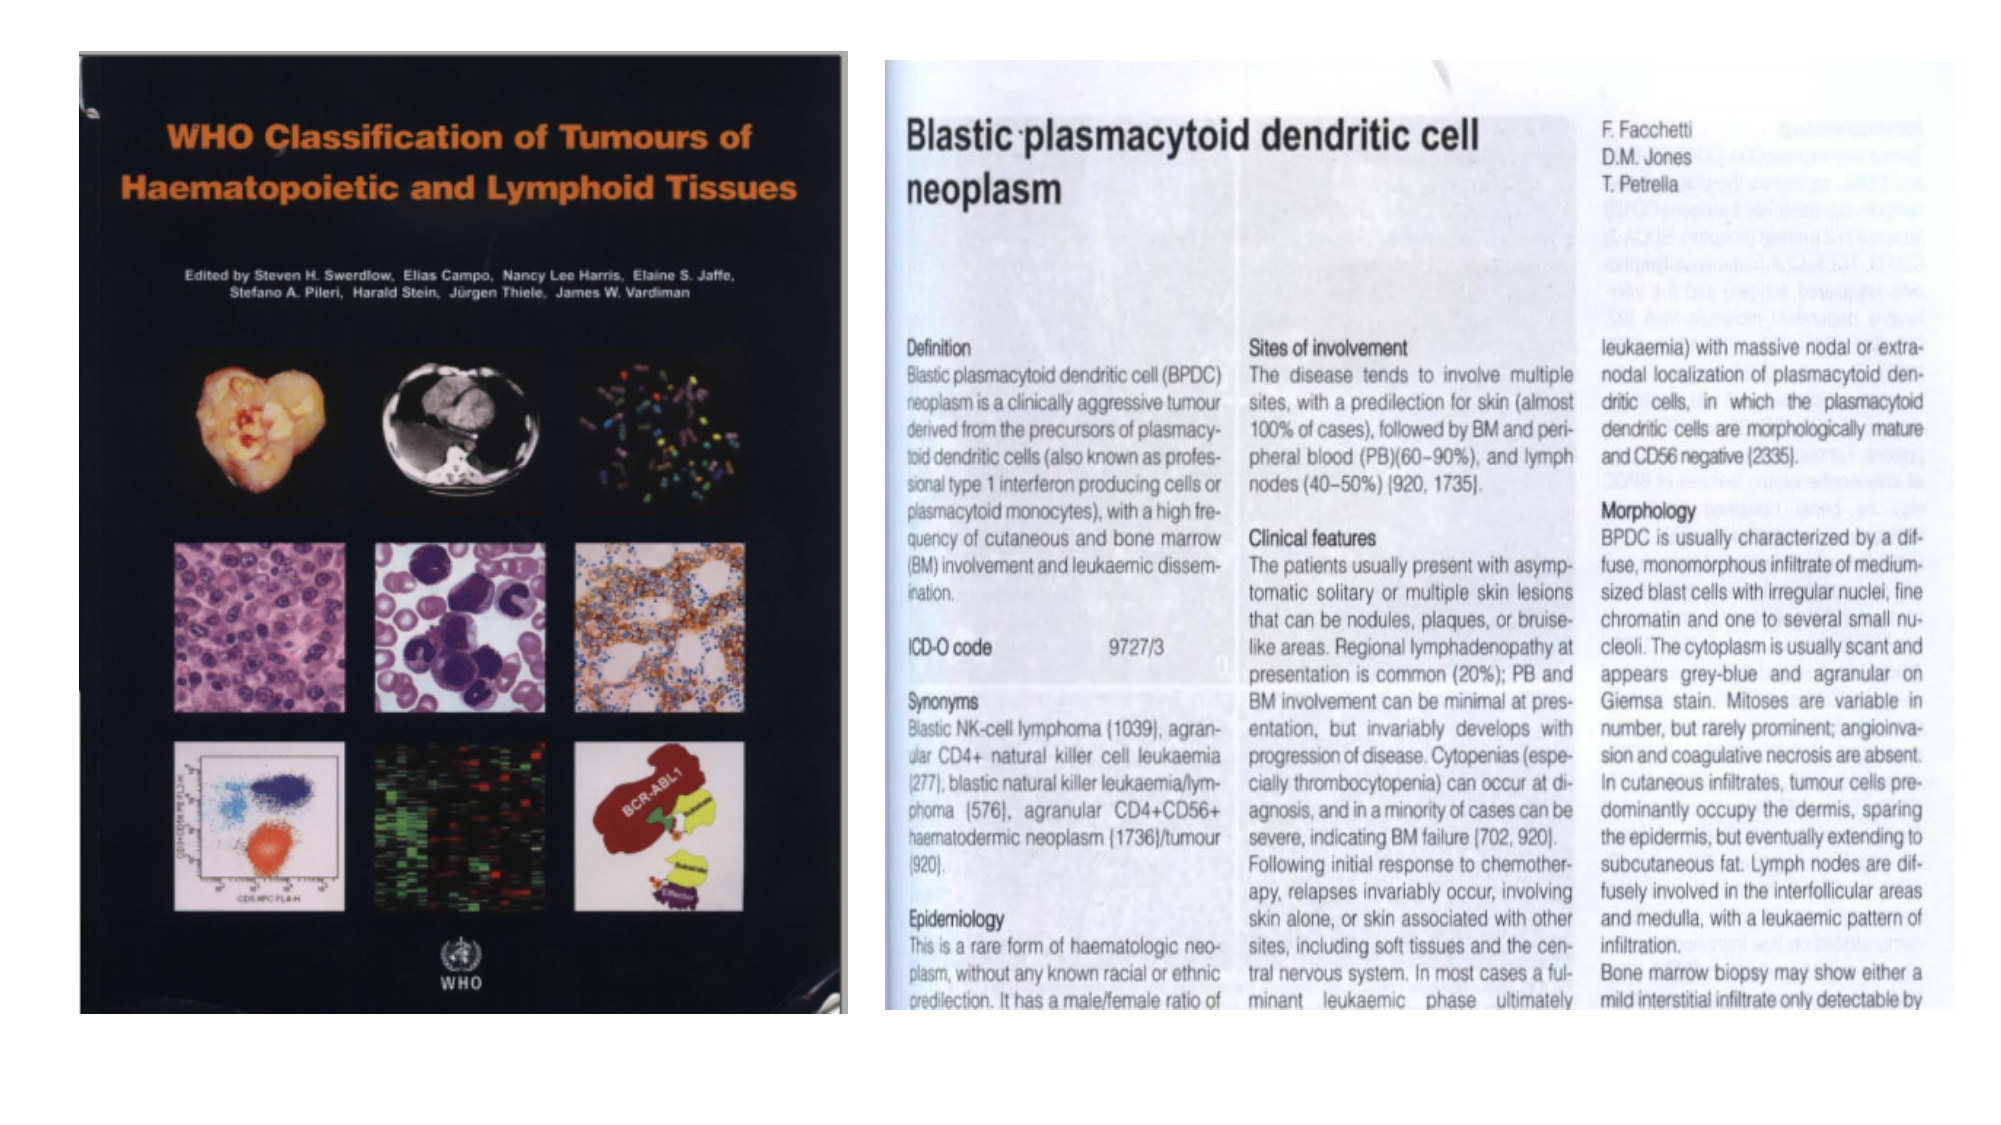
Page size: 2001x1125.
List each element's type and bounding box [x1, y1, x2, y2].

list [79, 51, 848, 1014]
list [885, 60, 1955, 1010]
